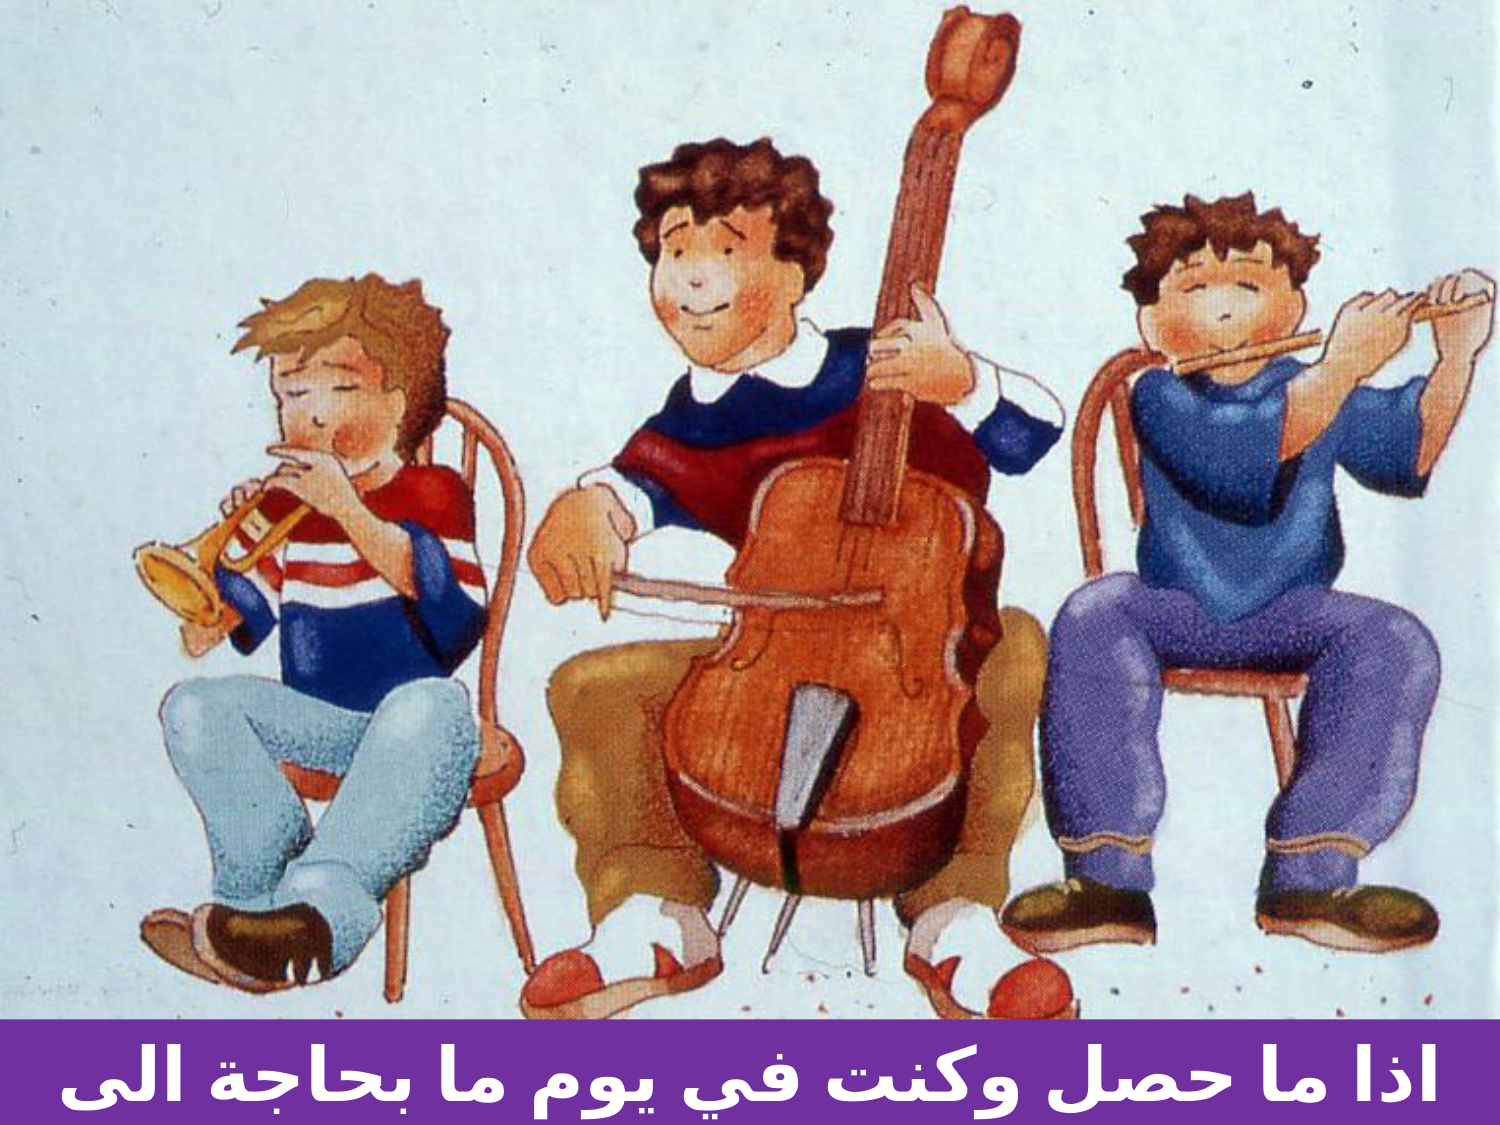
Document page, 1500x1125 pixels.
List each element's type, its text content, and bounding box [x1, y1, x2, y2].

picture [0, 0, 1500, 1020]
text_box اذا ما حصل وكنت في يوم ما بحاجة الى مساعدة [0, 1026, 1500, 1125]
